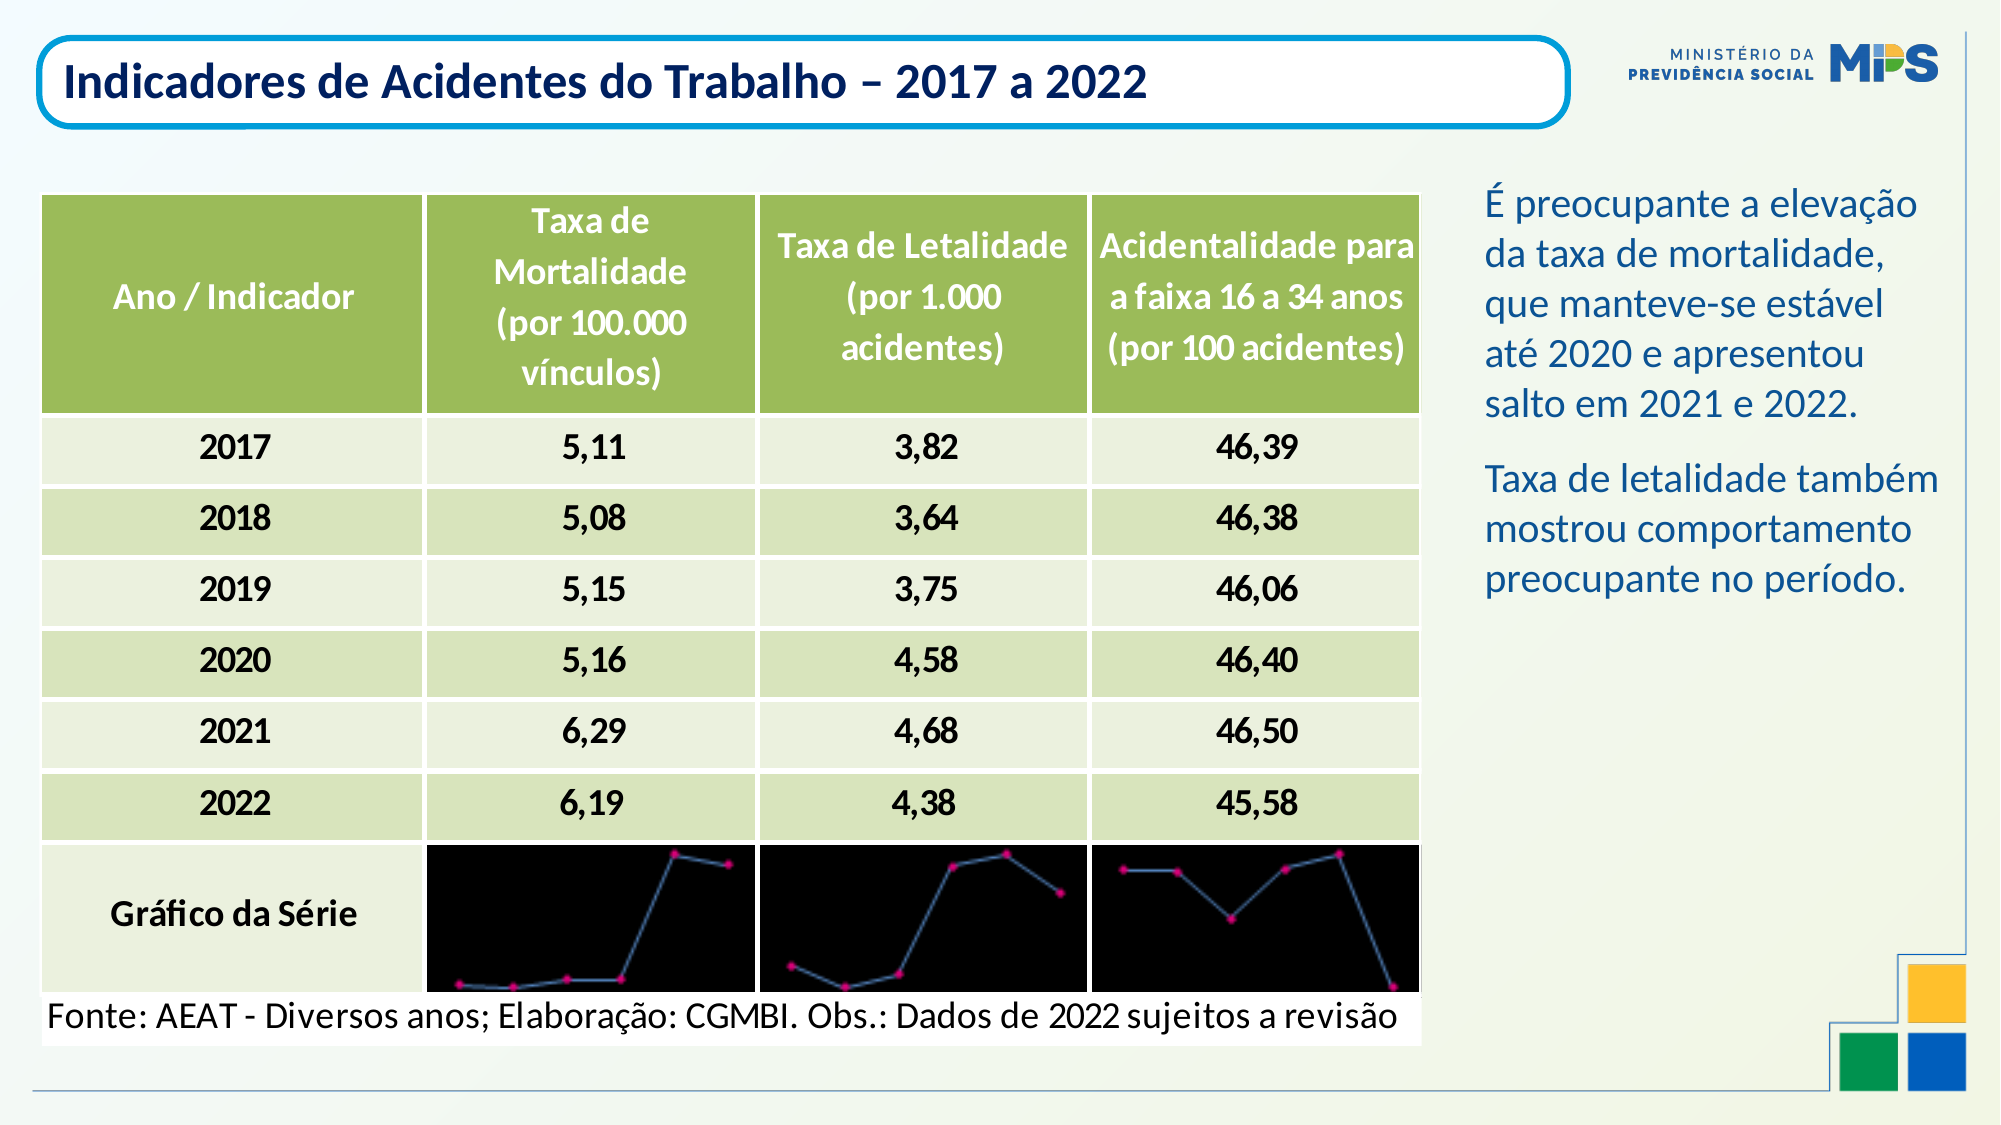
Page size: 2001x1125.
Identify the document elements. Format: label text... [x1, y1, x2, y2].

text_box É preocupante a elevação da taxa de mortalidade, que manteve-se estável até 2020 e apresentou salto em 2021 e 2022. Taxa de letalidade também mostrou comportamento preocupante no período. [1477, 166, 1948, 717]
text_box Indicadores de Acidentes do Trabalho – 2017 a 2022 [37, 35, 1570, 129]
picture [0, 0, 2000, 1125]
